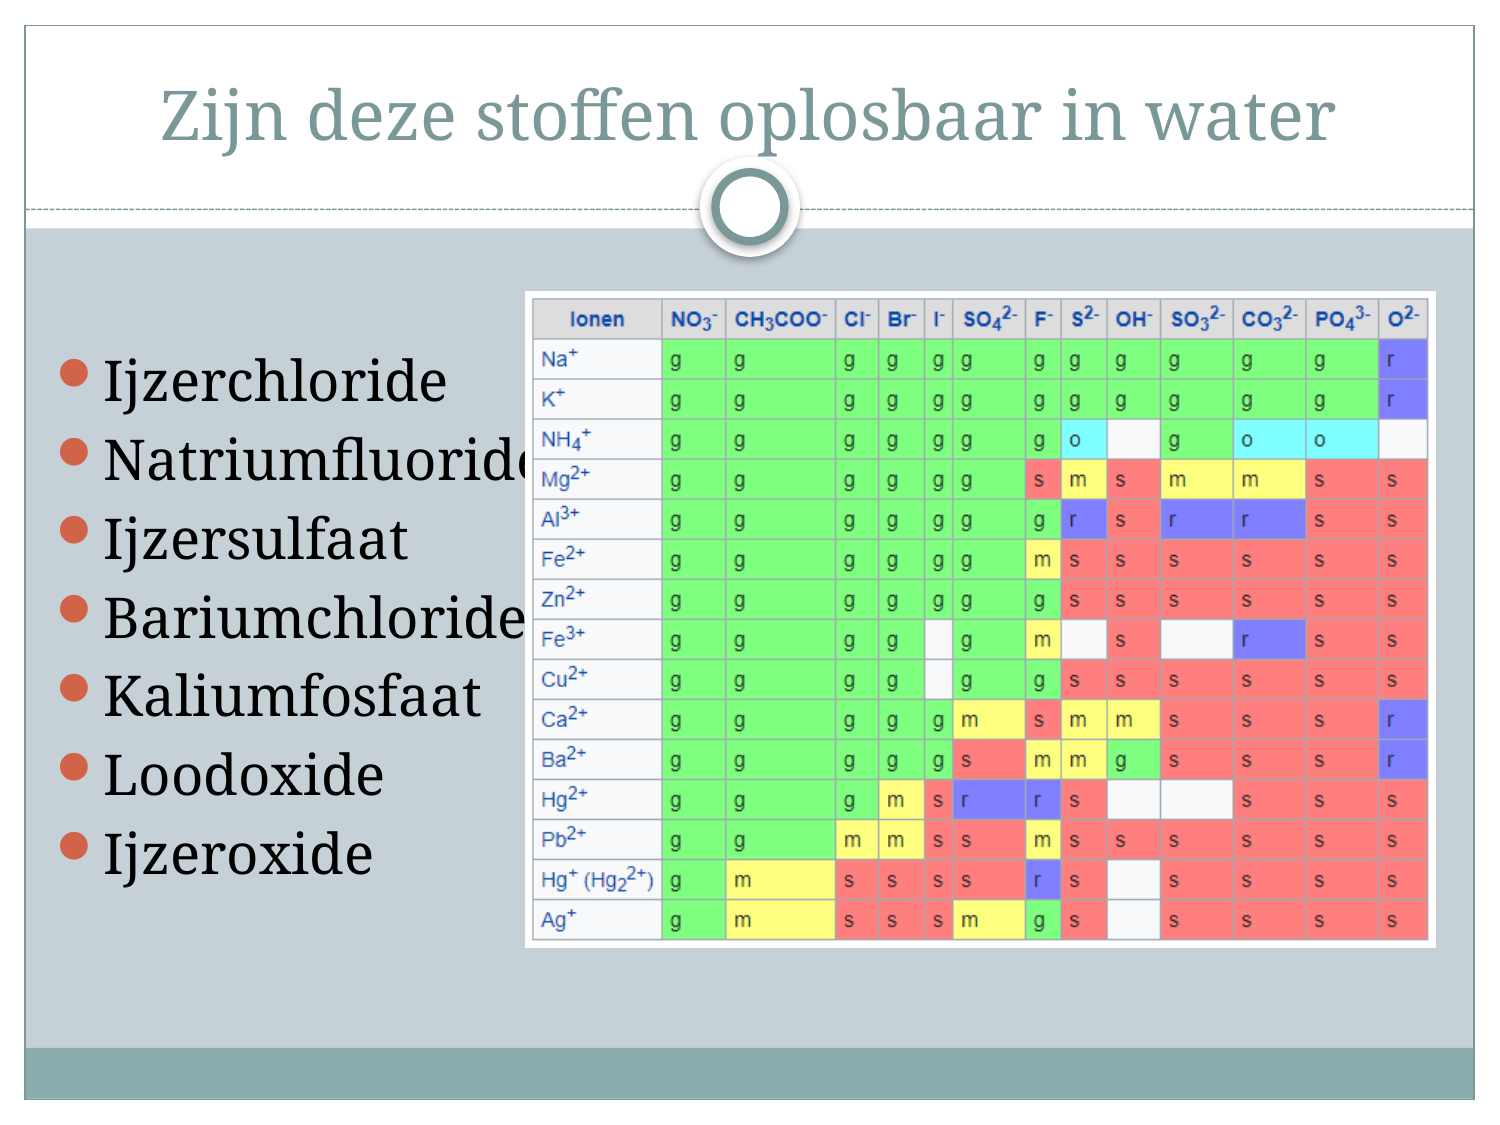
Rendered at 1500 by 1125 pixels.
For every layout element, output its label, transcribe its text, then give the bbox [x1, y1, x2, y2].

list Ijzerchloride Natriumfluoride Ijzersulfaat Bariumchloride Kaliumfosfaat Loodoxide Ijzeroxide [41, 338, 518, 914]
picture [525, 291, 1436, 948]
title Zijn deze stoffen oplosbaar in water [49, 37, 1450, 162]
